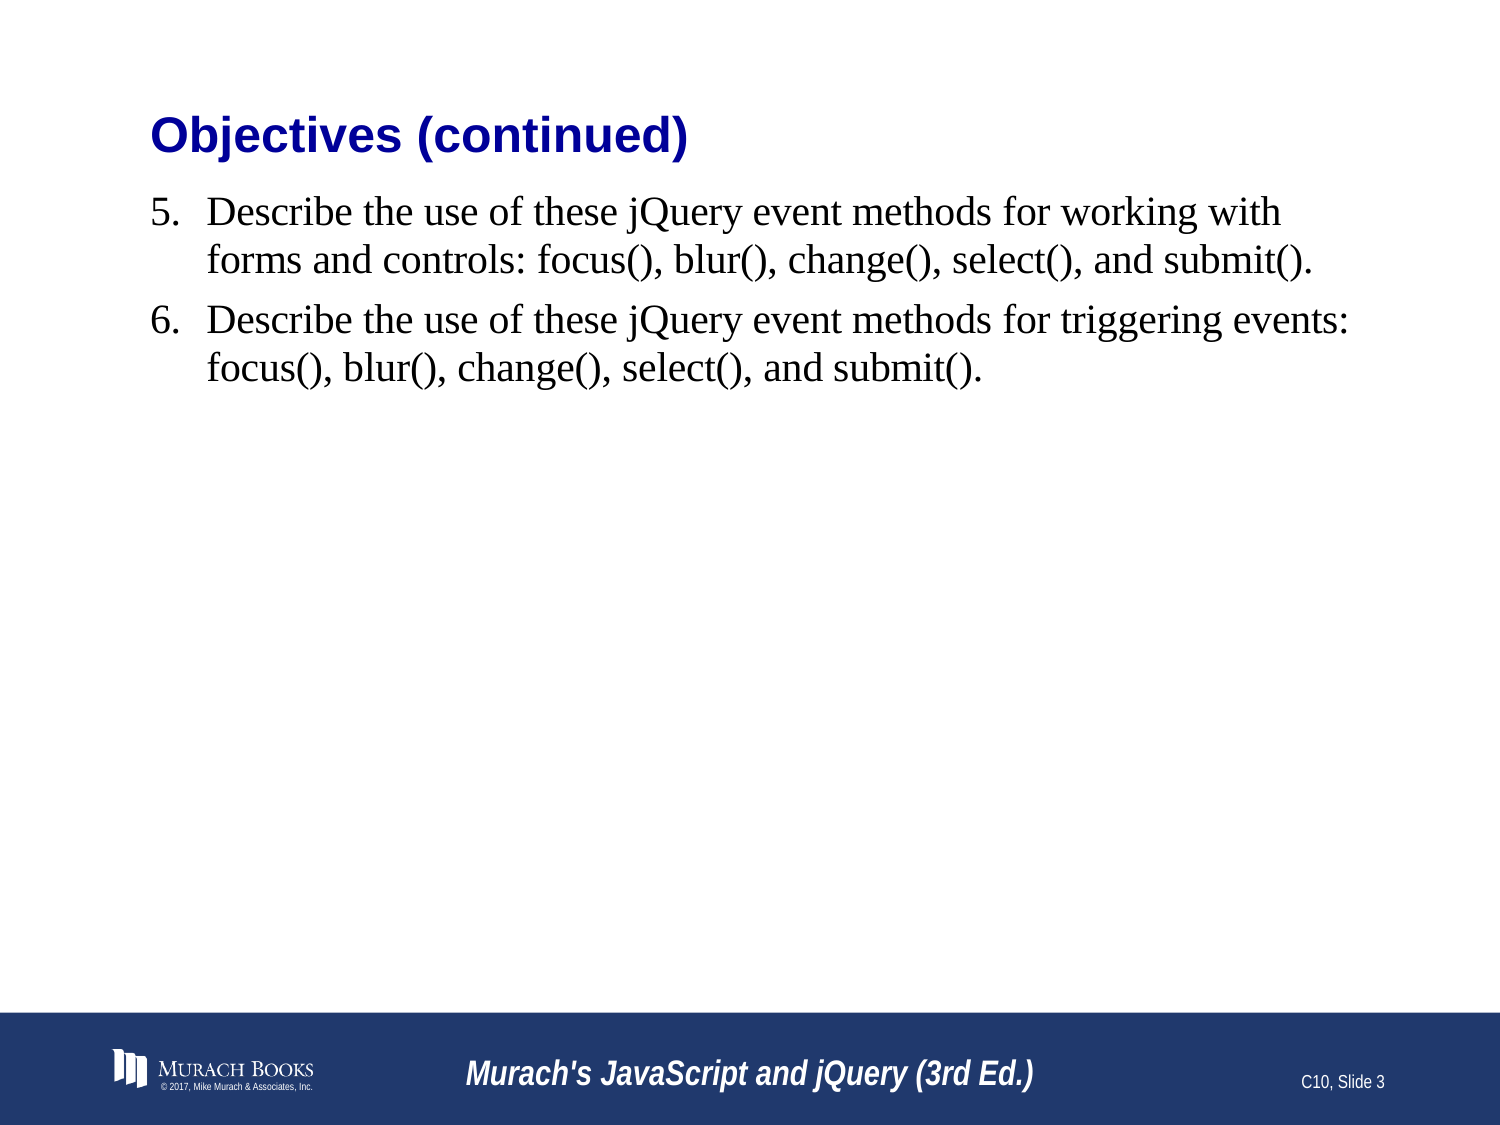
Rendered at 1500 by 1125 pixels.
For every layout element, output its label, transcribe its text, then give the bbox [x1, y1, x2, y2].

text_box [149, 187, 1350, 405]
slide_number Murach's JavaScript and jQuery (3rd Ed.) [463, 1025, 1050, 1100]
slide_number C10, Slide 3 [1087, 1025, 1400, 1100]
footer © 2017, Mike Murach & Associates, Inc. [12, 1025, 463, 1100]
title Objectives (continued) [150, 102, 1350, 164]
